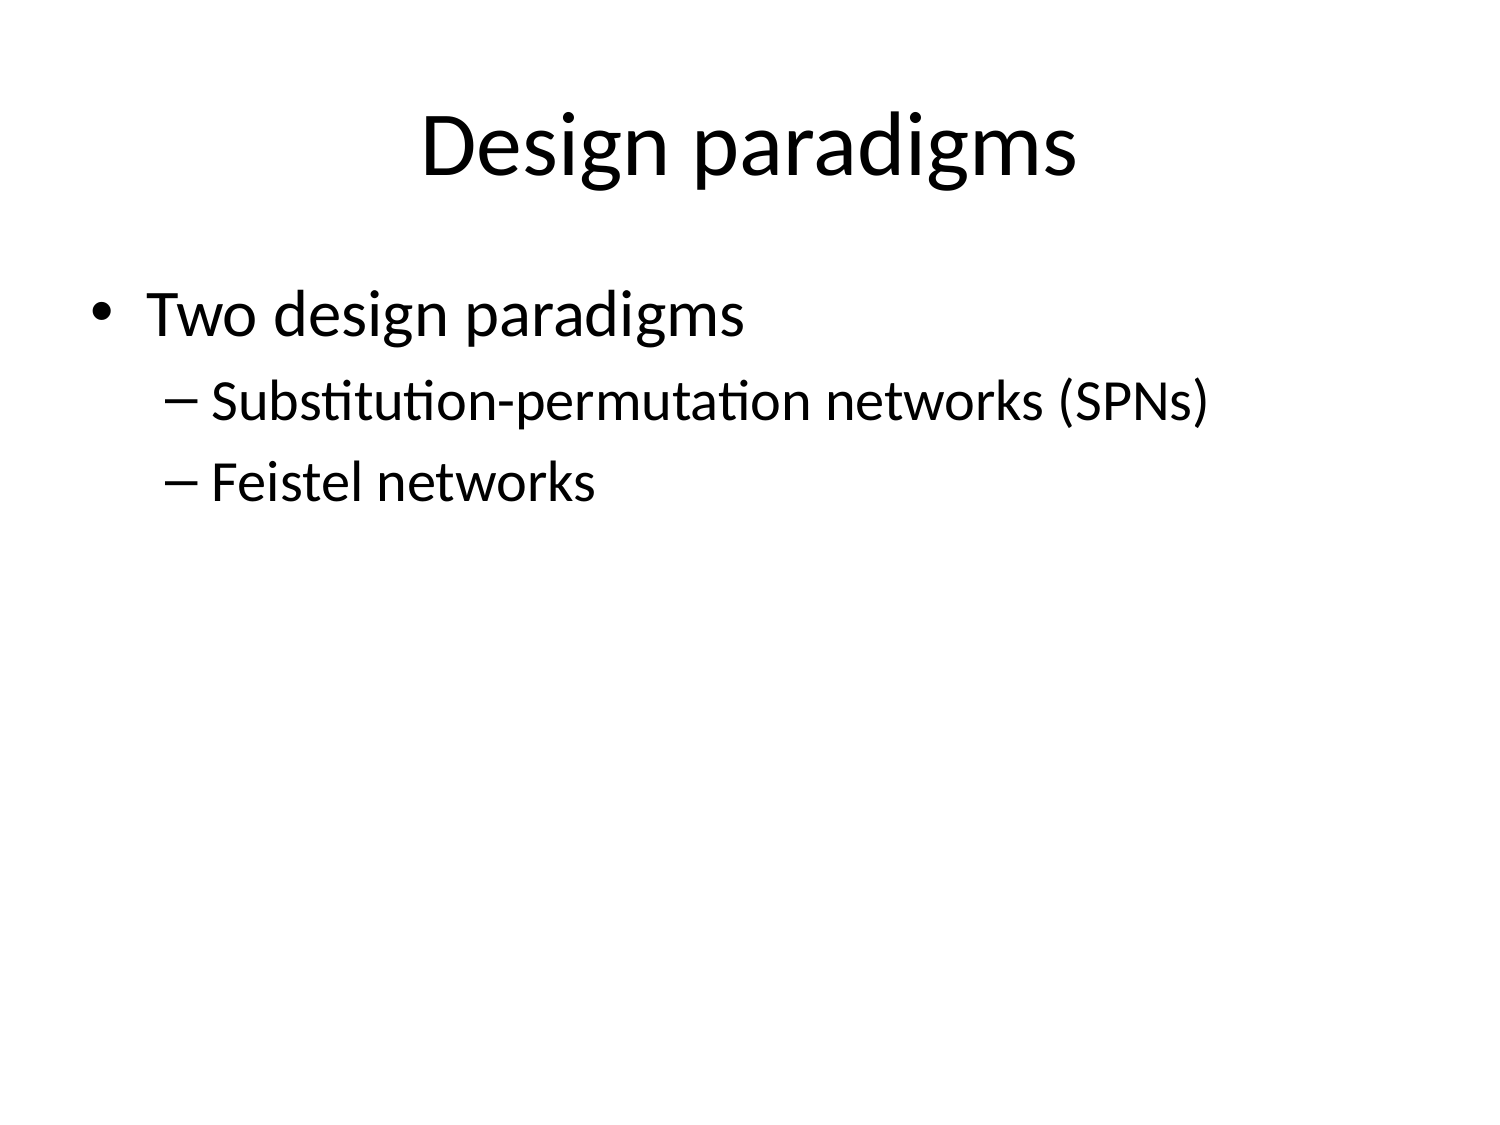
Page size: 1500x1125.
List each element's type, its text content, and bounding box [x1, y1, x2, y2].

title Design paradigms [75, 45, 1425, 233]
list Two design paradigms Substitution-permutation networks (SPNs) Feistel networks [75, 262, 1425, 1005]
